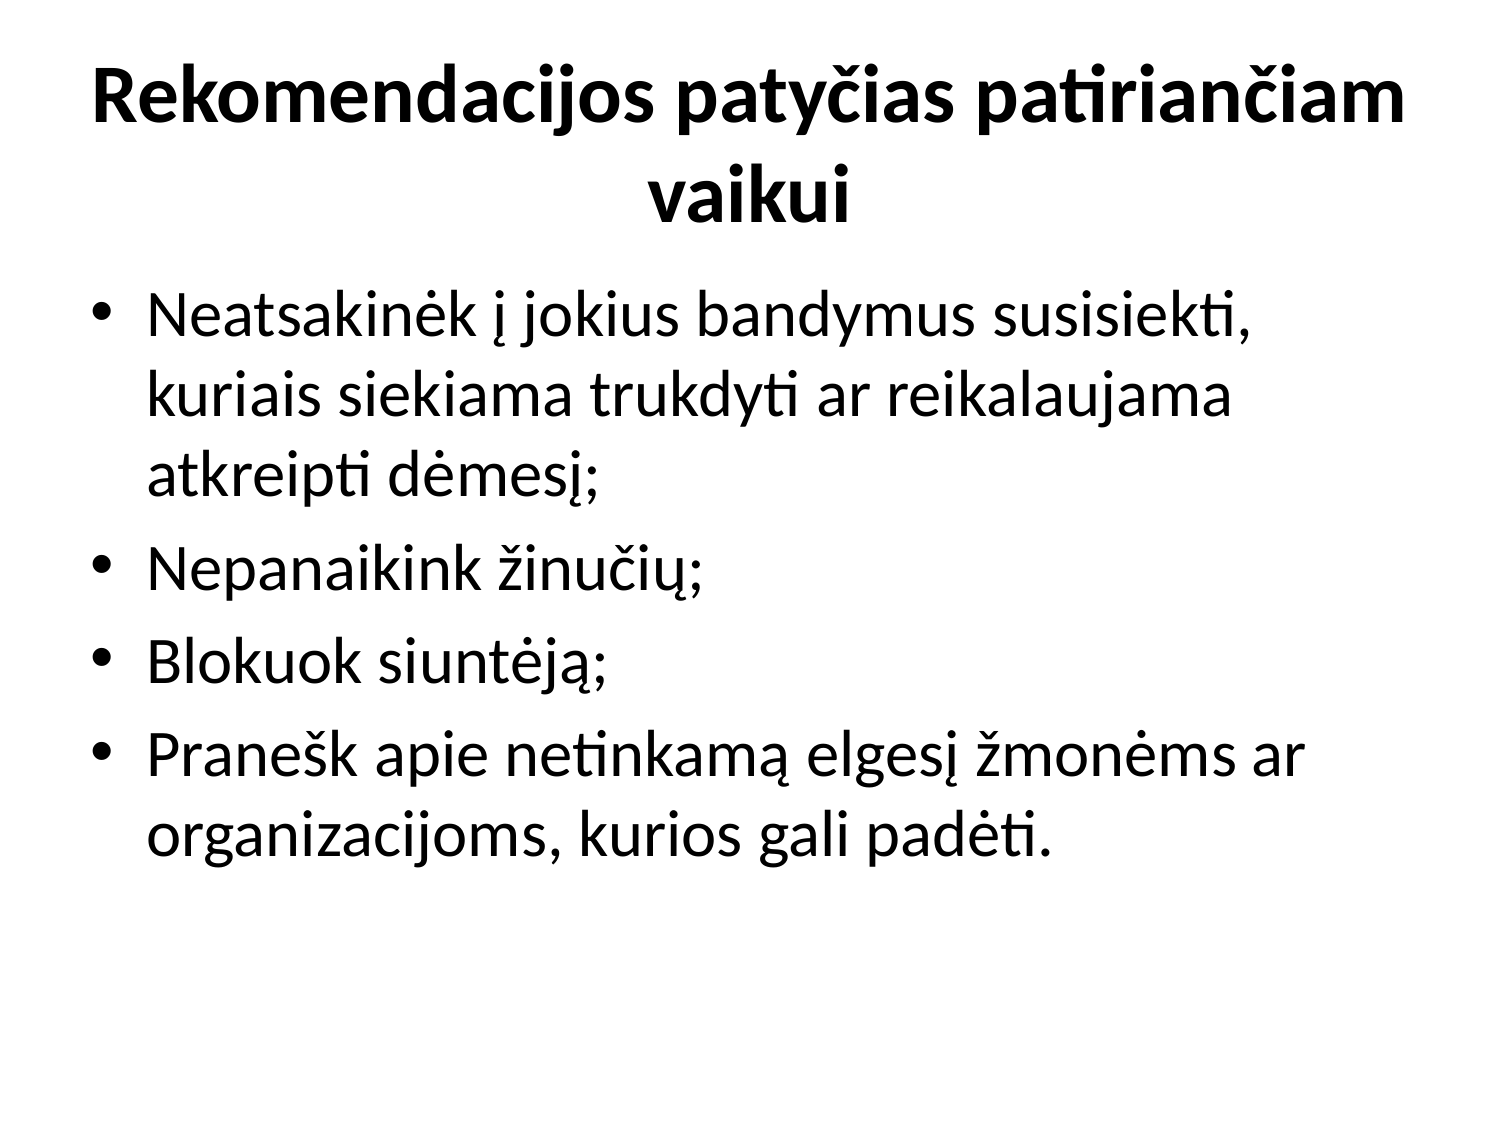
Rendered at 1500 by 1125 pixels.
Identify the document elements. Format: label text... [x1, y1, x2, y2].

list Neatsakinėk į jokius bandymus susisiekti, kuriais siekiama trukdyti ar reikalaujama atkreipti dėmesį; Nepanaikink žinučių; Blokuok siuntėją; Pranešk apie netinkamą elgesį žmonėms ar organizacijoms, kurios gali padėti. [74, 262, 1426, 1006]
title Rekomendacijos patyčias patiriančiam vaikui [74, 44, 1426, 233]
